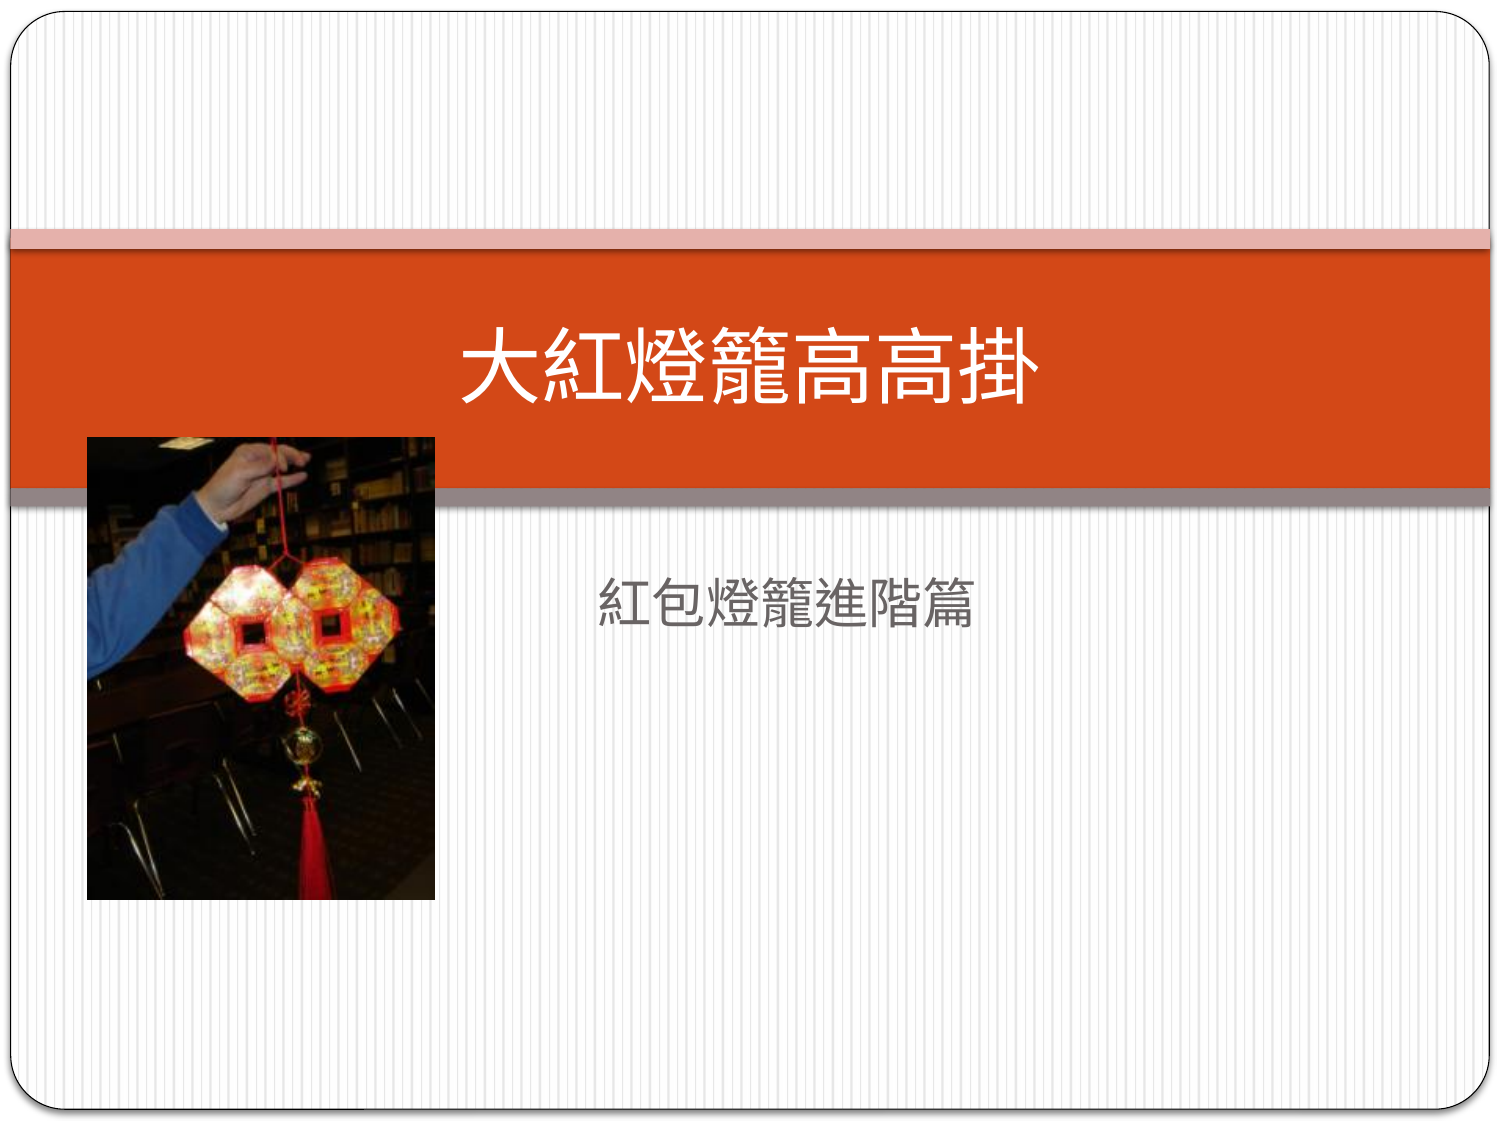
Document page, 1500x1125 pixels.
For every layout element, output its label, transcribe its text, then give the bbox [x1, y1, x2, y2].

subtitle 紅包燈籠進階篇 [440, 562, 1313, 825]
title 大紅燈籠高高掛 [75, 247, 1425, 489]
picture [87, 437, 435, 901]
